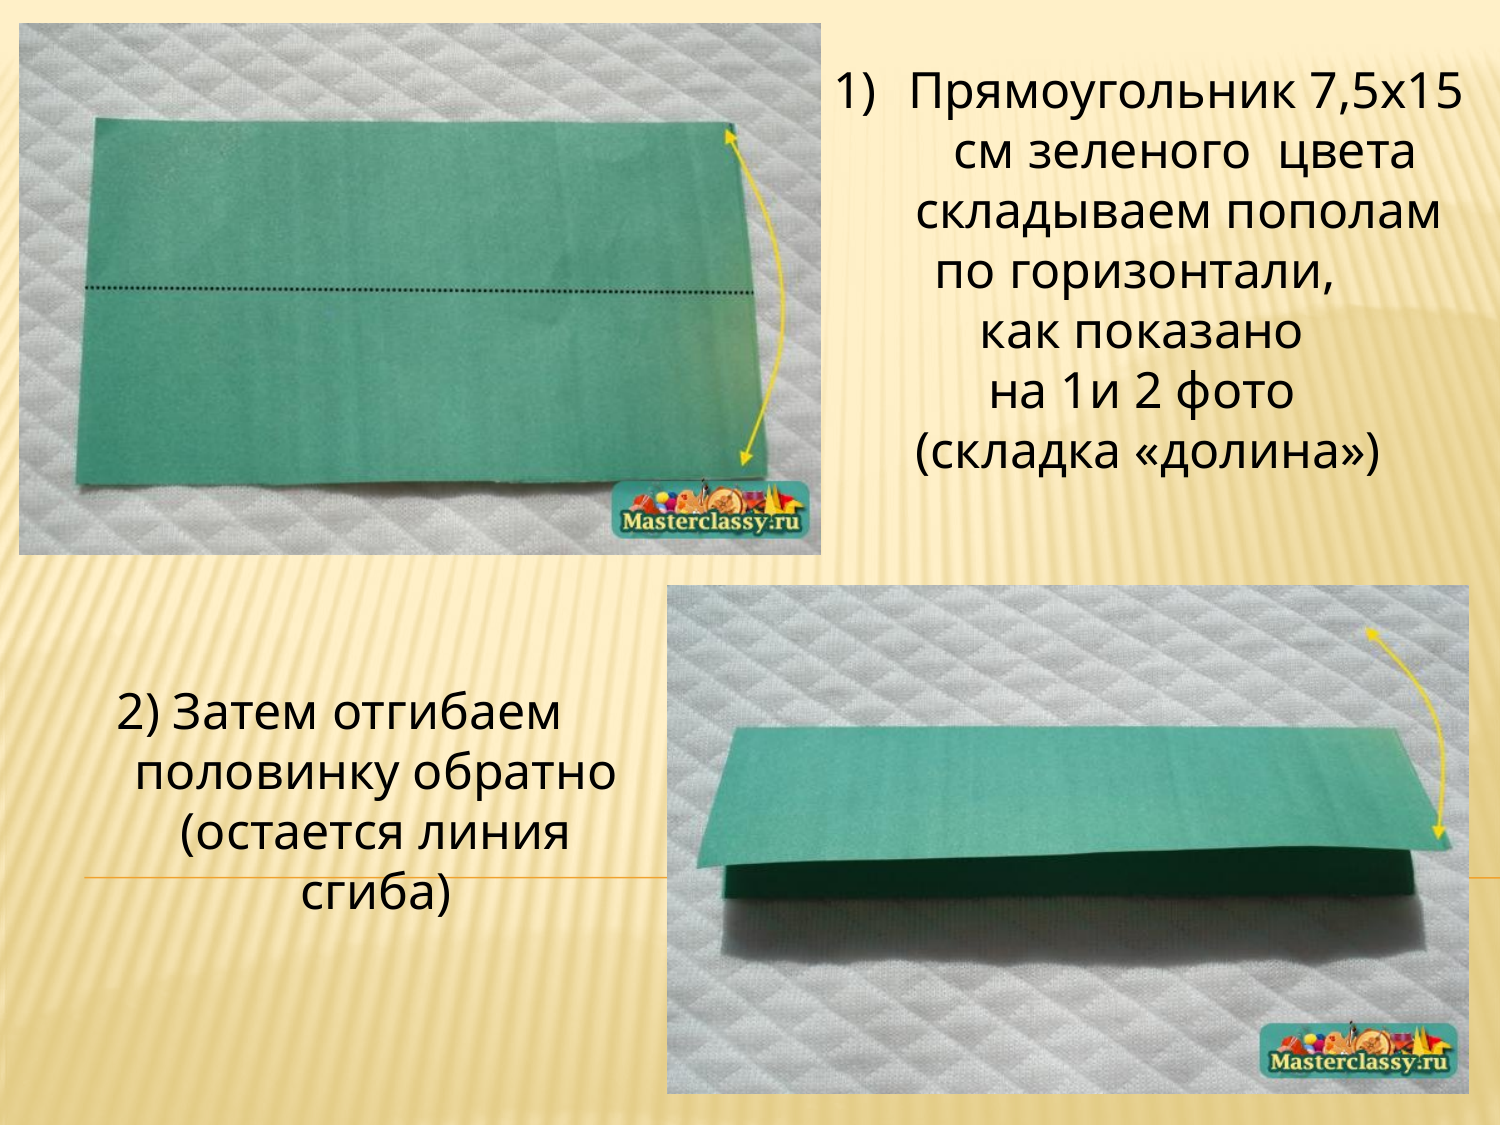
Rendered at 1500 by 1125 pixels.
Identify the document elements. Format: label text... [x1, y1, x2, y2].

picture [19, 23, 821, 556]
picture [667, 585, 1469, 1095]
text_box 2) Затем отгибаем половинку обратно (остается линия сгиба) [35, 679, 645, 920]
text_box Прямоугольник 7,5х15 см зеленого цвета складываем пополам по горизонтали, как показано на 1и 2 фото (складка «долина») [828, 58, 1477, 479]
